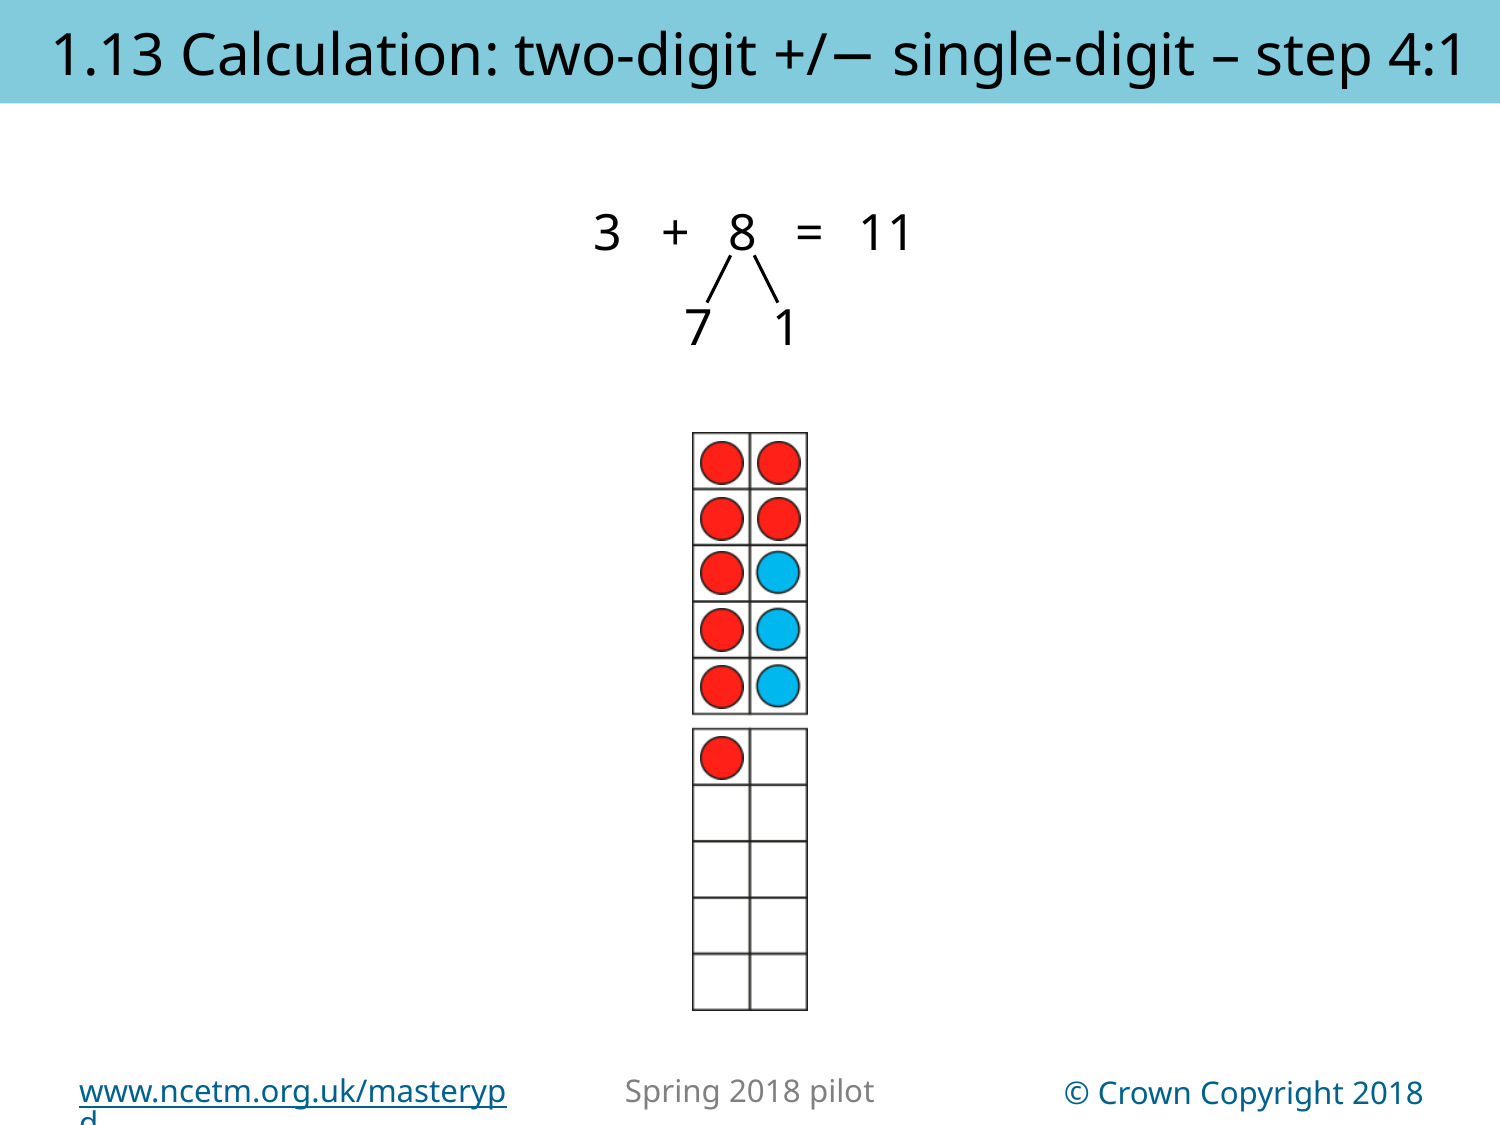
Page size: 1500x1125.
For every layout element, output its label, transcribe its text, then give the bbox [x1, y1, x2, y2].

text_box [753, 255, 779, 303]
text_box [706, 255, 731, 303]
picture [692, 432, 808, 1011]
list 1.13 Calculation: two-digit +/− single-digit – step 4:1 [0, 0, 1500, 104]
text_box 7 [657, 288, 741, 364]
text_box 11 [863, 193, 941, 269]
text_box 1 [749, 288, 825, 364]
text_box 3 + 8 = [555, 193, 863, 269]
